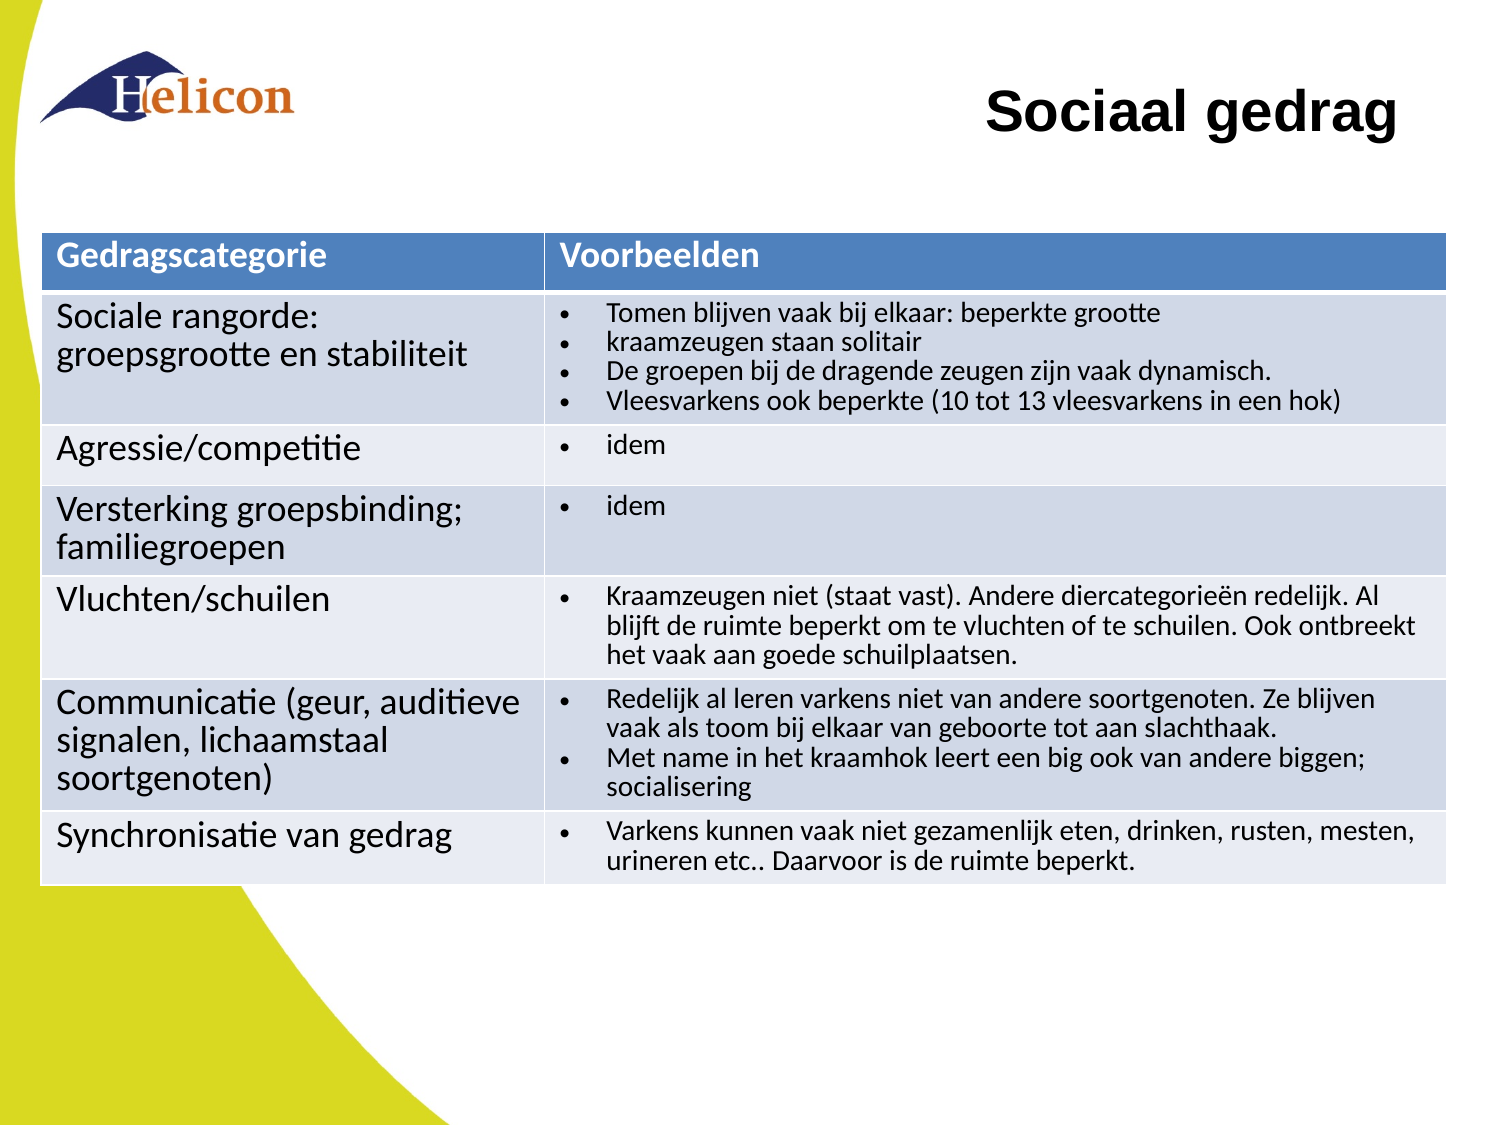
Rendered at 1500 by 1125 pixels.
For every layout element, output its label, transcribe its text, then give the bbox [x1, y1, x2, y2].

table_cell idem [545, 486, 1446, 575]
table_header Gedragscategorie [42, 233, 544, 290]
table_header Voorbeelden [545, 233, 1446, 290]
table_cell Communicatie (geur, auditieve signalen, lichaamstaal soortgenoten) [42, 680, 544, 810]
table_cell Sociale rangorde: groepsgrootte en stabiliteit [42, 295, 544, 424]
table_cell Vluchten/schuilen [42, 577, 544, 678]
table_cell Tomen blijven vaak bij elkaar: beperkte grootte kraamzeugen staan solitair De groepen bij de dragende zeugen zijn vaak dynamisch. Vleesvarkens ook beperkte (10 tot 13 vleesvarkens in een hok) [545, 295, 1446, 424]
title Sociaal gedrag [324, 54, 1415, 161]
table_cell idem [545, 426, 1446, 485]
table_cell Kraamzeugen niet (staat vast). Andere diercategorieën redelijk. Al blijft de ruimte beperkt om te vluchten of te schuilen. Ook ontbreekt het vaak aan goede schuilplaatsen. [545, 577, 1446, 678]
table_cell Versterking groepsbinding; familiegroepen [42, 486, 544, 575]
table_cell Synchronisatie van gedrag [42, 812, 544, 884]
table_cell Varkens kunnen vaak niet gezamenlijk eten, drinken, rusten, mesten, urineren etc.. Daarvoor is de ruimte beperkt. [545, 812, 1446, 884]
table_cell Agressie/competitie [42, 426, 544, 485]
picture [0, 0, 1500, 1125]
table_cell Redelijk al leren varkens niet van andere soortgenoten. Ze blijven vaak als toom bij elkaar van geboorte tot aan slachthaak. Met name in het kraamhok leert een big ook van andere biggen; socialisering [545, 680, 1446, 810]
